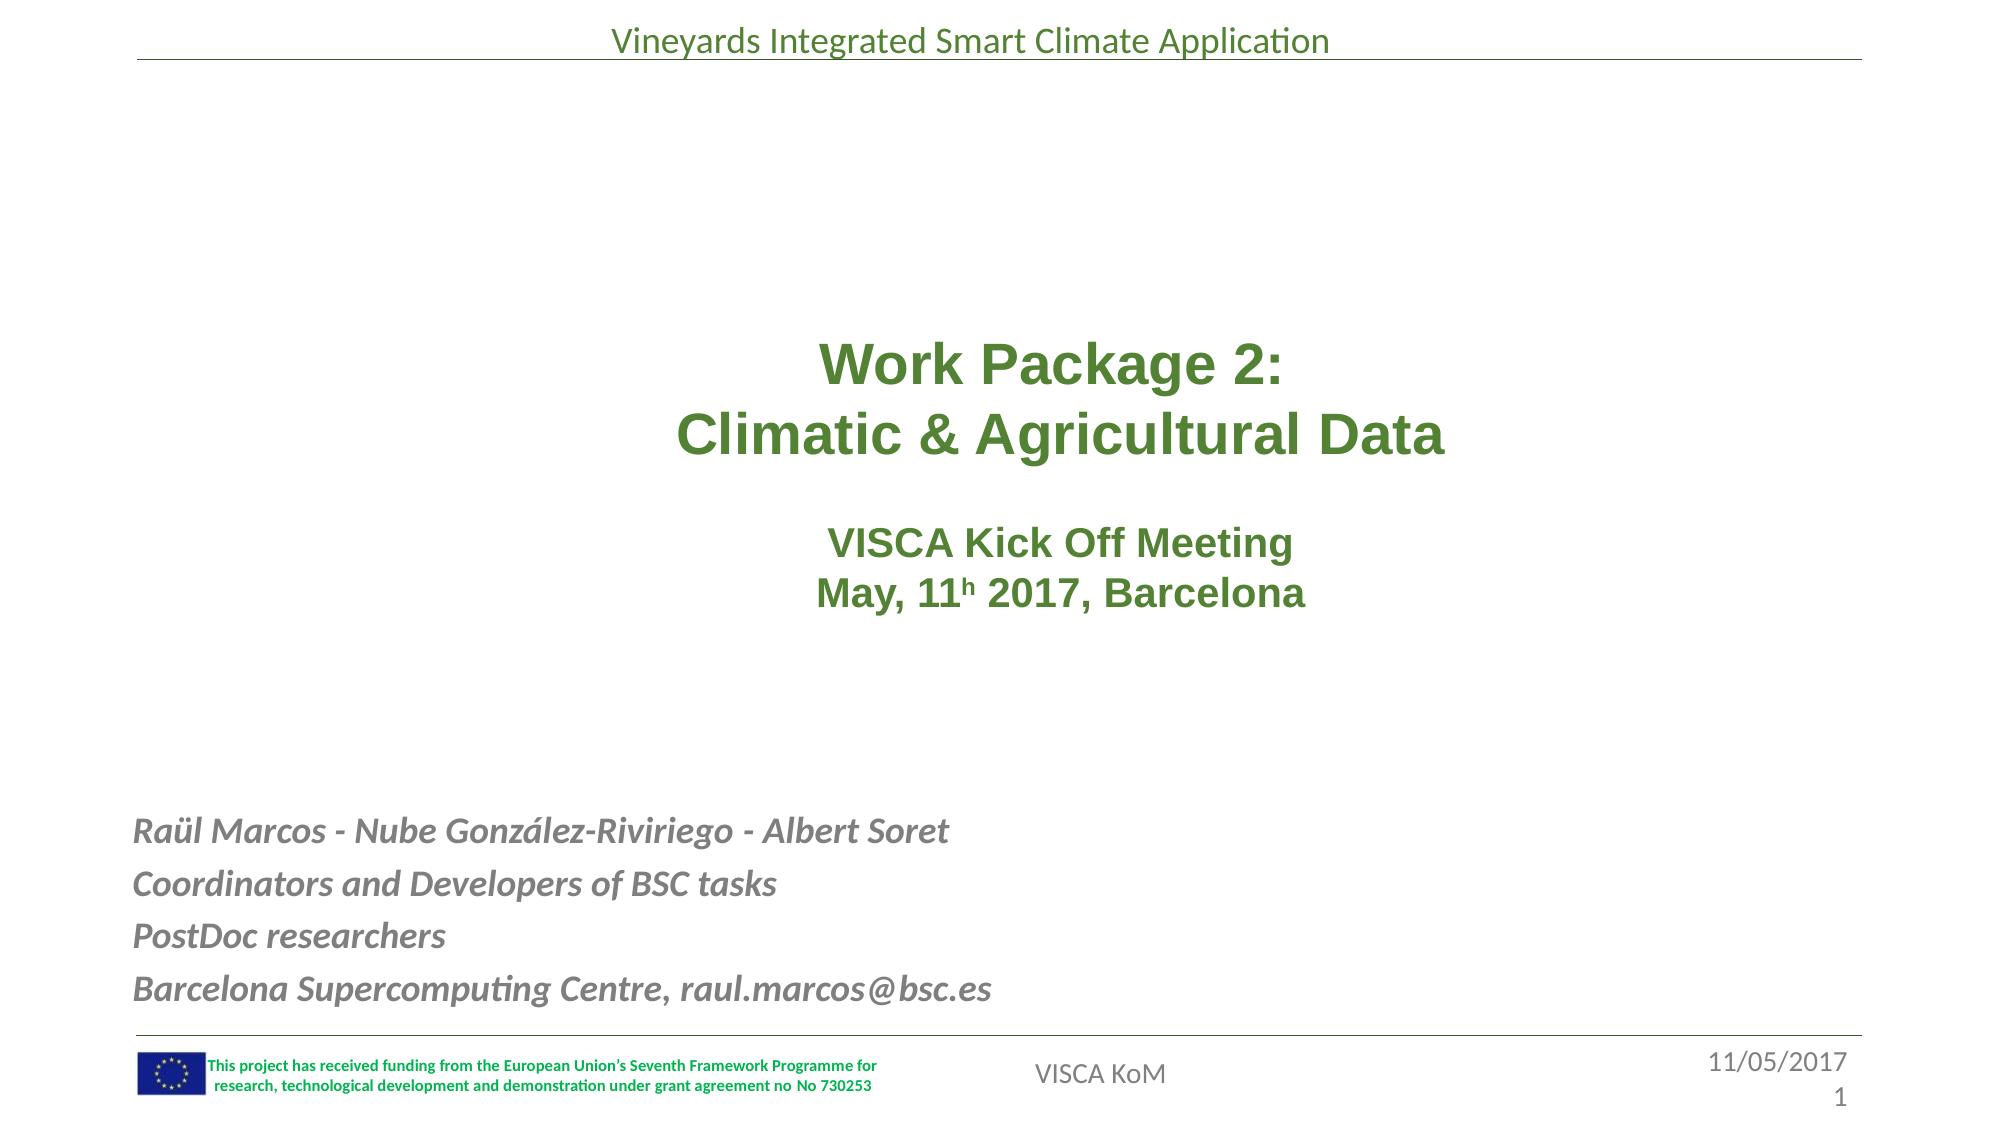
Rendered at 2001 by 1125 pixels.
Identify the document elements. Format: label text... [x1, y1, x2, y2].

text_box Raül Marcos - Nube González-Riviriego - Albert Soret Coordinators and Developers of BSC tasks PostDoc researchers Barcelona Supercomputing Centre, raul.marcos@bsc.es [117, 798, 1210, 1035]
picture [136, 1051, 207, 1096]
text_box Work Package 2: Climatic & Agricultural Data VISCA Kick Off Meeting May, 11h 2017, Barcelona [486, 318, 1635, 694]
